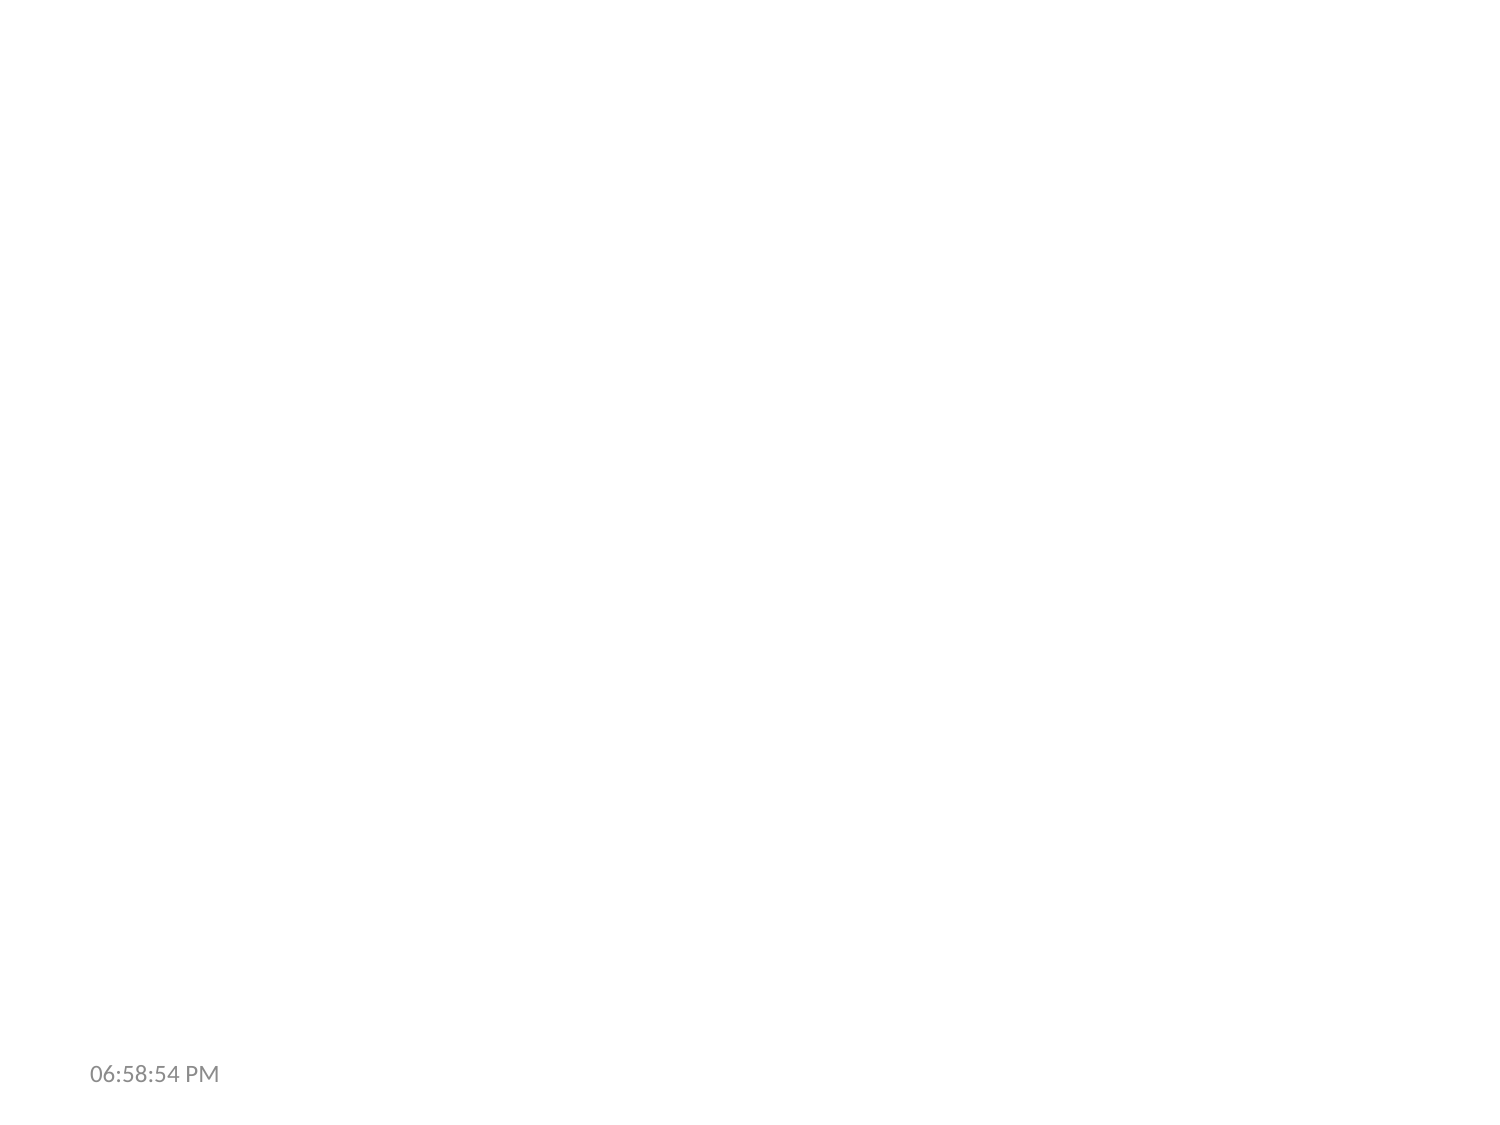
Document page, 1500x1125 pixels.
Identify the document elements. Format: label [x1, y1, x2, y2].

slide_number [75, 1042, 425, 1103]
